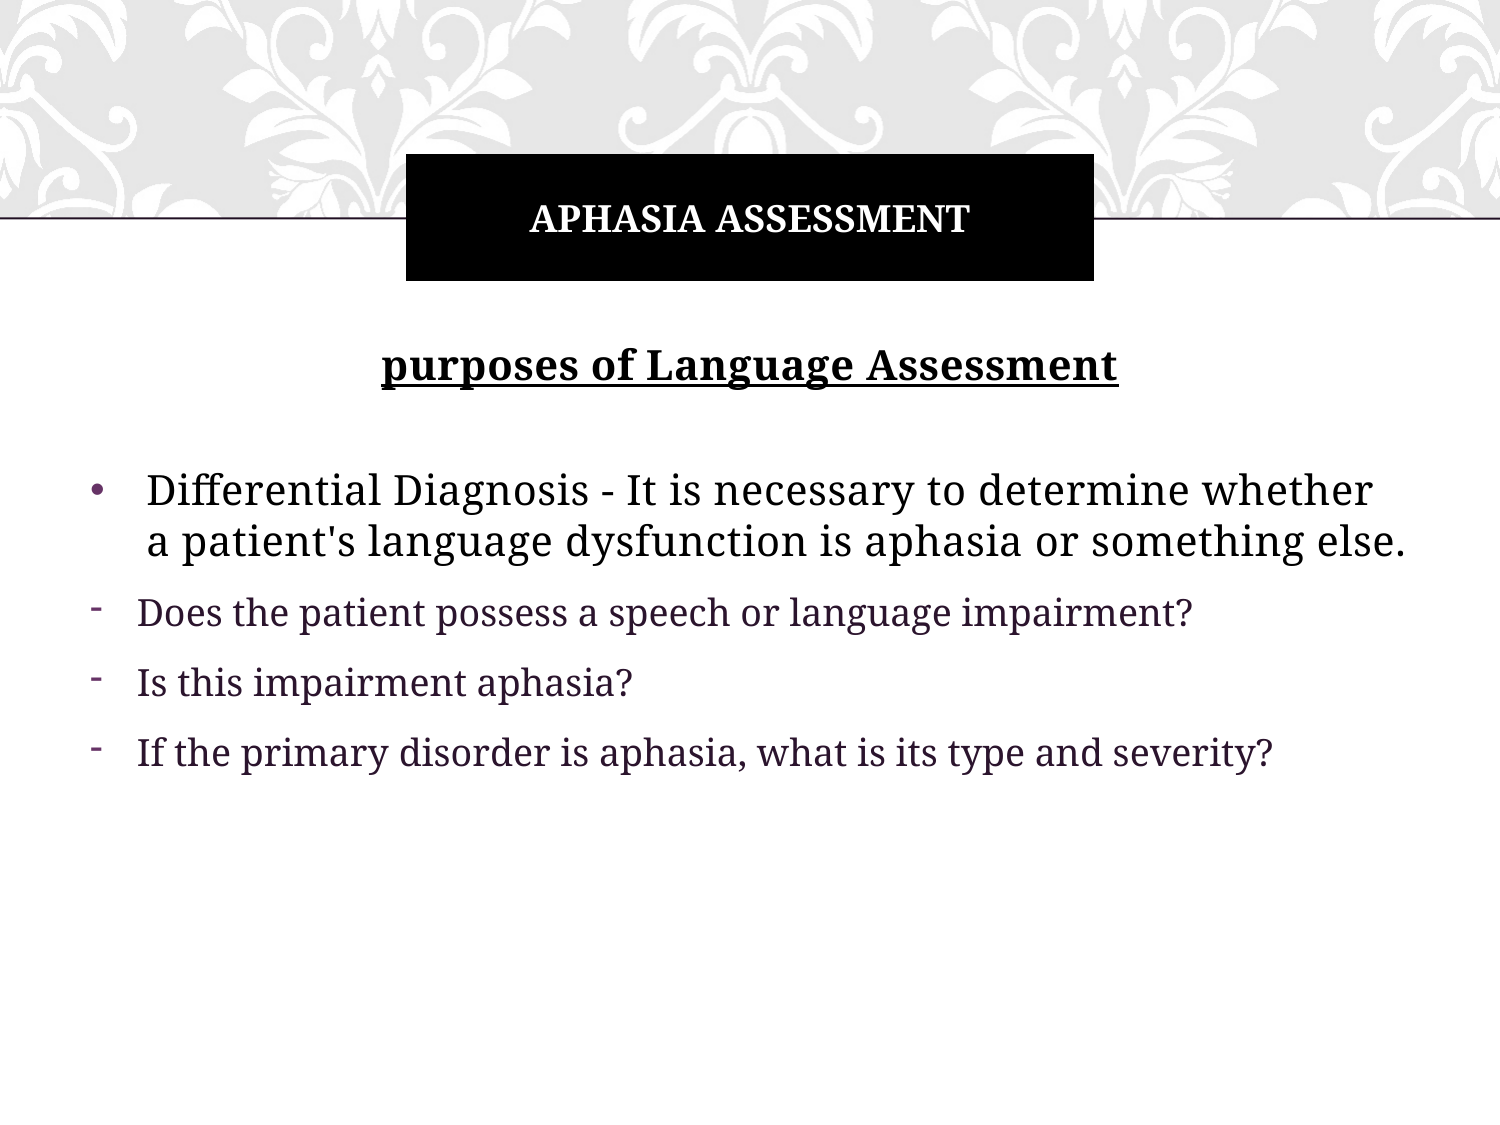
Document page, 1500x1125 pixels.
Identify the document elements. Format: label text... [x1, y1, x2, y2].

title Aphasia assessment [406, 154, 1094, 281]
list purposes of Language Assessment Differential Diagnosis - It is necessary to determine whether a patient's language dysfunction is aphasia or something else. Does the patient possess a speech or language impairment? Is this impairment aphasia? If the primary disorder is aphasia, what is its type and severity? [75, 331, 1425, 1000]
